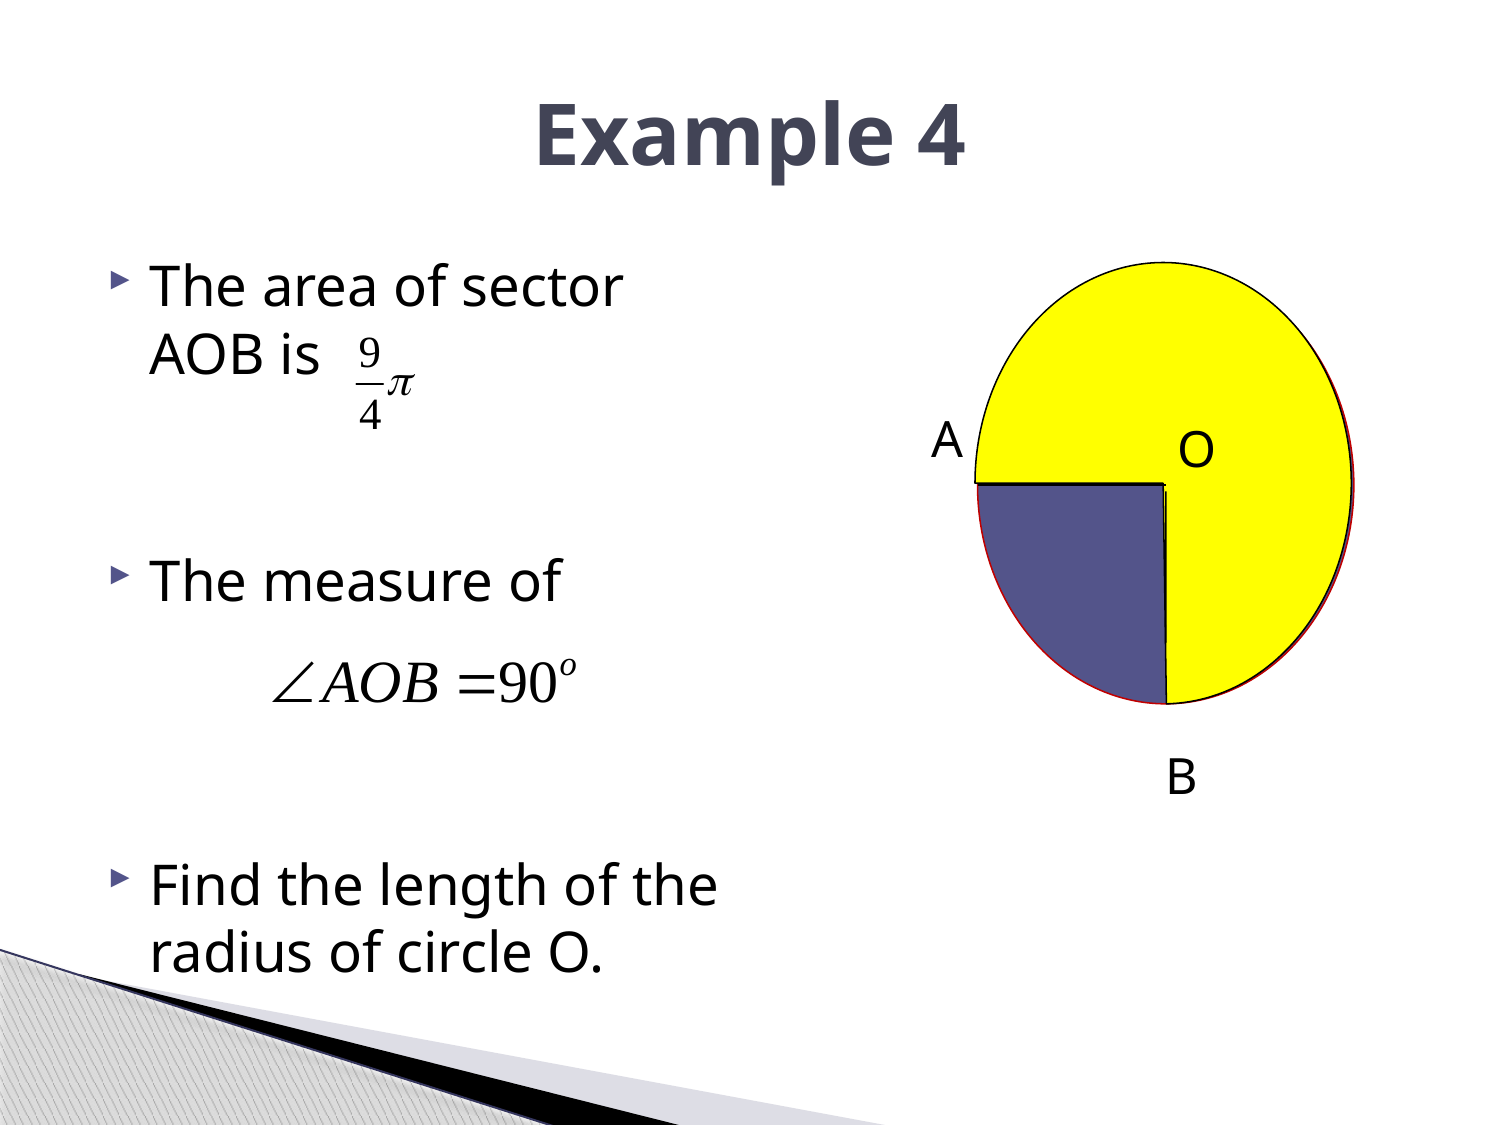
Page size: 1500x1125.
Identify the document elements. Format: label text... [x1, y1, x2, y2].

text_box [262, 637, 588, 728]
title Example 4 [75, 37, 1425, 225]
text_box [975, 262, 1352, 704]
text_box [977, 494, 1161, 704]
list The area of sector AOB is The measure of Find the length of the radius of circle O. [75, 243, 738, 1013]
text_box [1210, 365, 1354, 698]
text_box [349, 324, 424, 437]
text_box B [1150, 737, 1212, 813]
text_box A [916, 399, 978, 475]
text_box O [1162, 410, 1225, 486]
